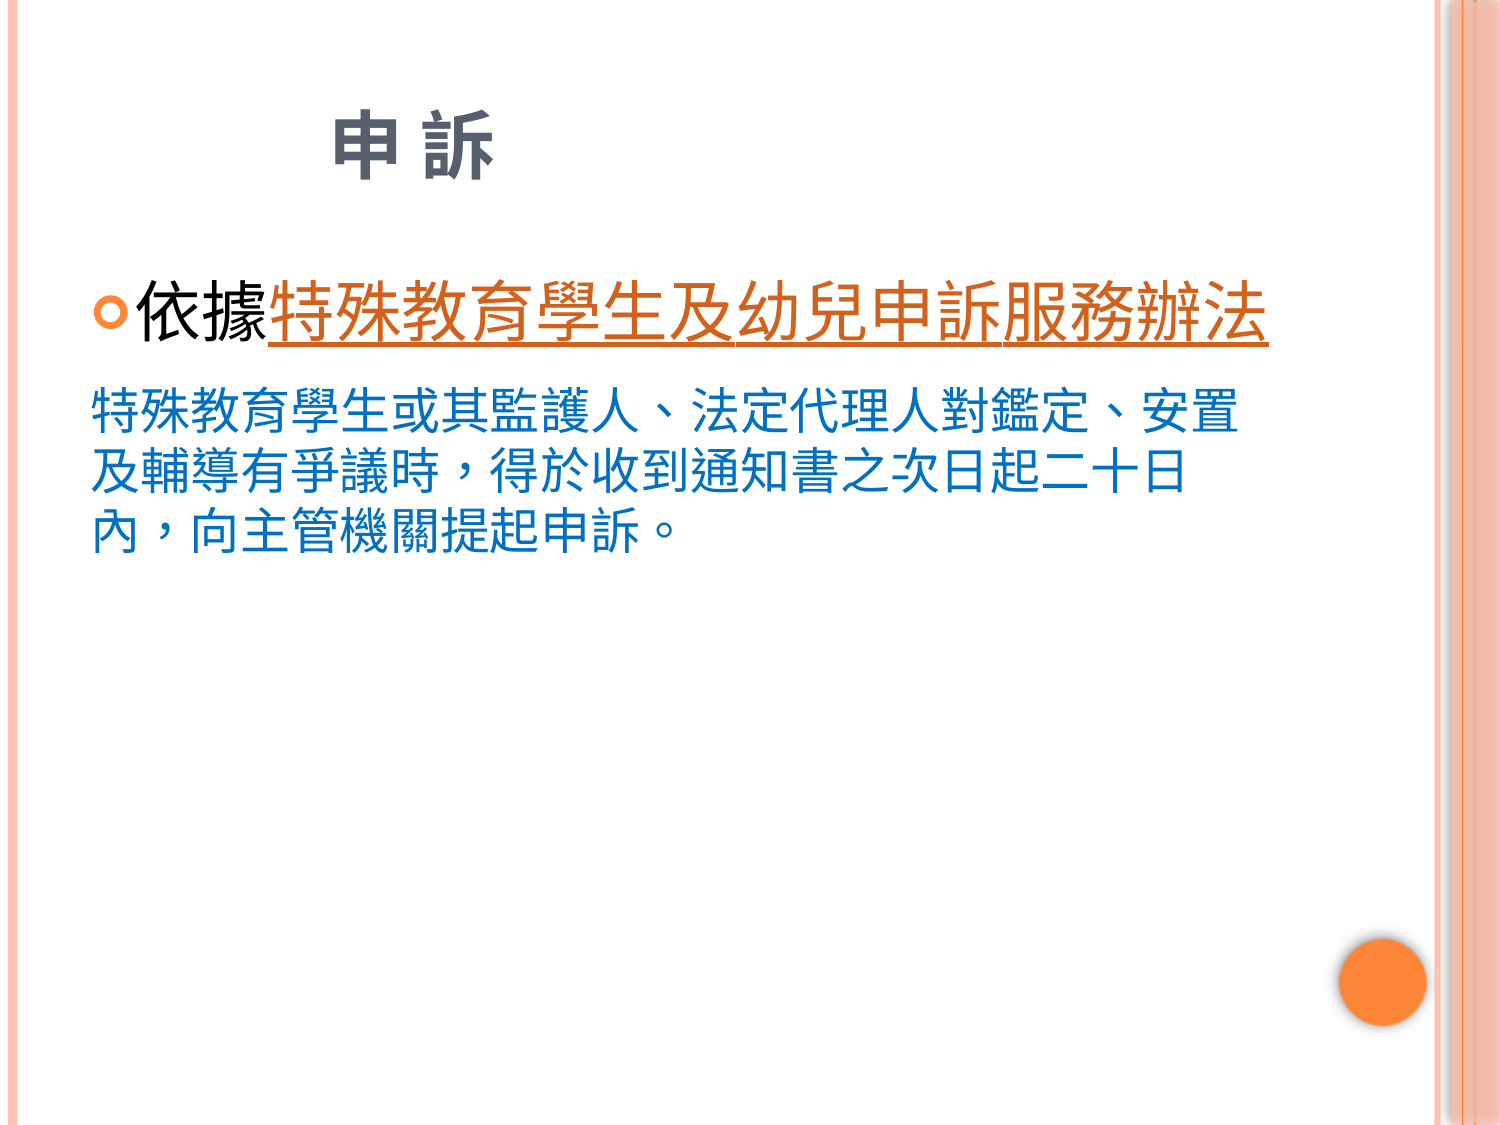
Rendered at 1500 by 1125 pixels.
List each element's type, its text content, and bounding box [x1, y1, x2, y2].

title 申 訴 [75, 45, 1300, 197]
list 依據特殊教育學生及幼兒申訴服務辦法 特殊教育學生或其監護人、法定代理人對鑑定、安置及輔導有爭議時，得於收到通知書之次日起二十日內，向主管機關提起申訴。 [75, 262, 1300, 1062]
